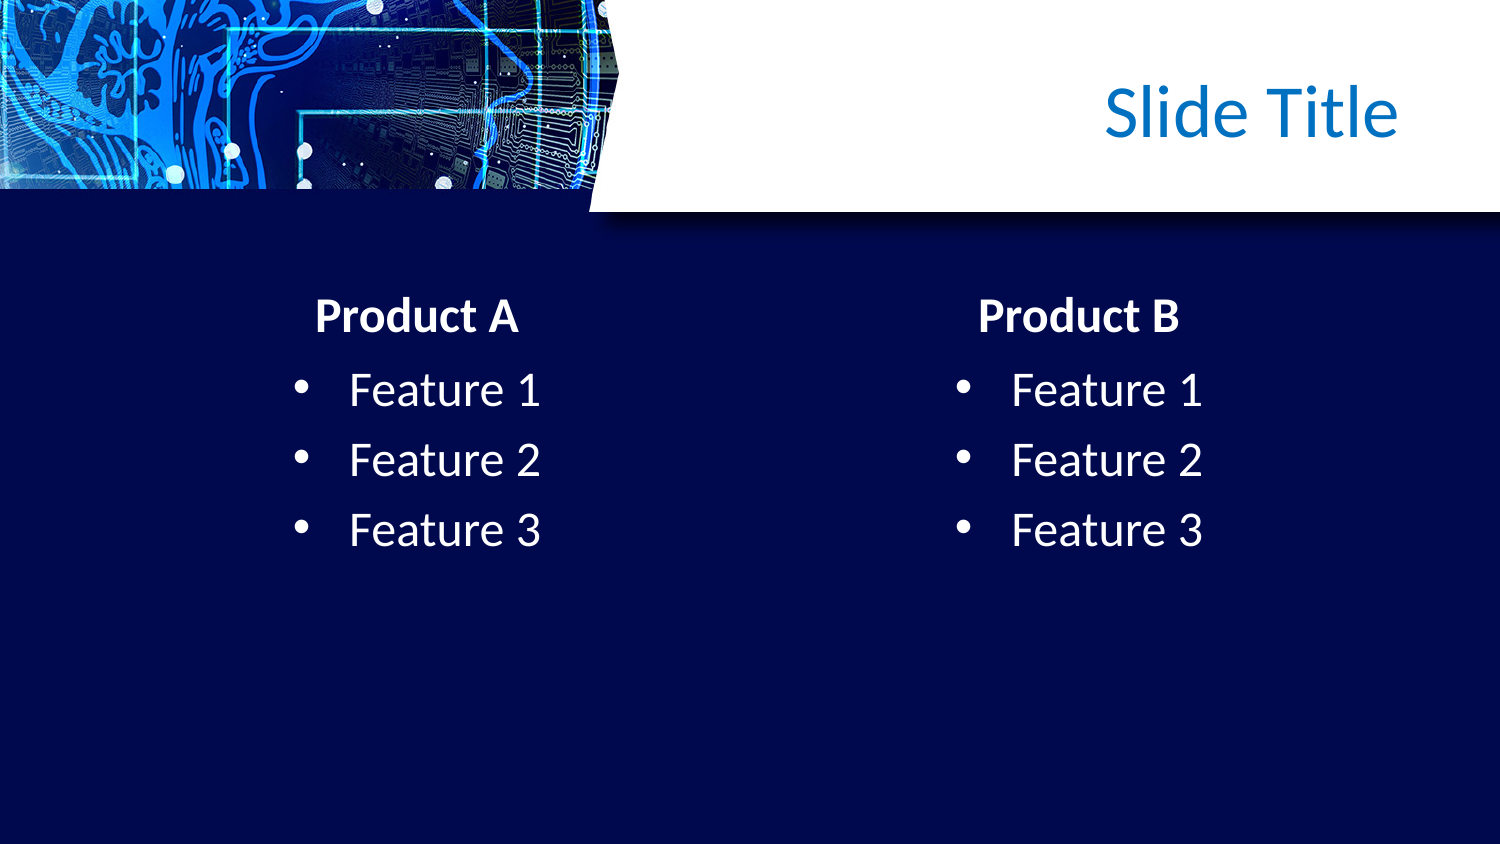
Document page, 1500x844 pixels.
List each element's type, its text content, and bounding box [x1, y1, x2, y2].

list Feature 1 Feature 2 Feature 3 [85, 349, 747, 723]
list Product B [747, 271, 1411, 349]
list Feature 1 Feature 2 Feature 3 [747, 349, 1411, 723]
picture [0, 0, 1500, 844]
title Slide Title [87, 44, 1416, 170]
picture [150, 170, 164, 179]
list Product A [85, 271, 747, 349]
